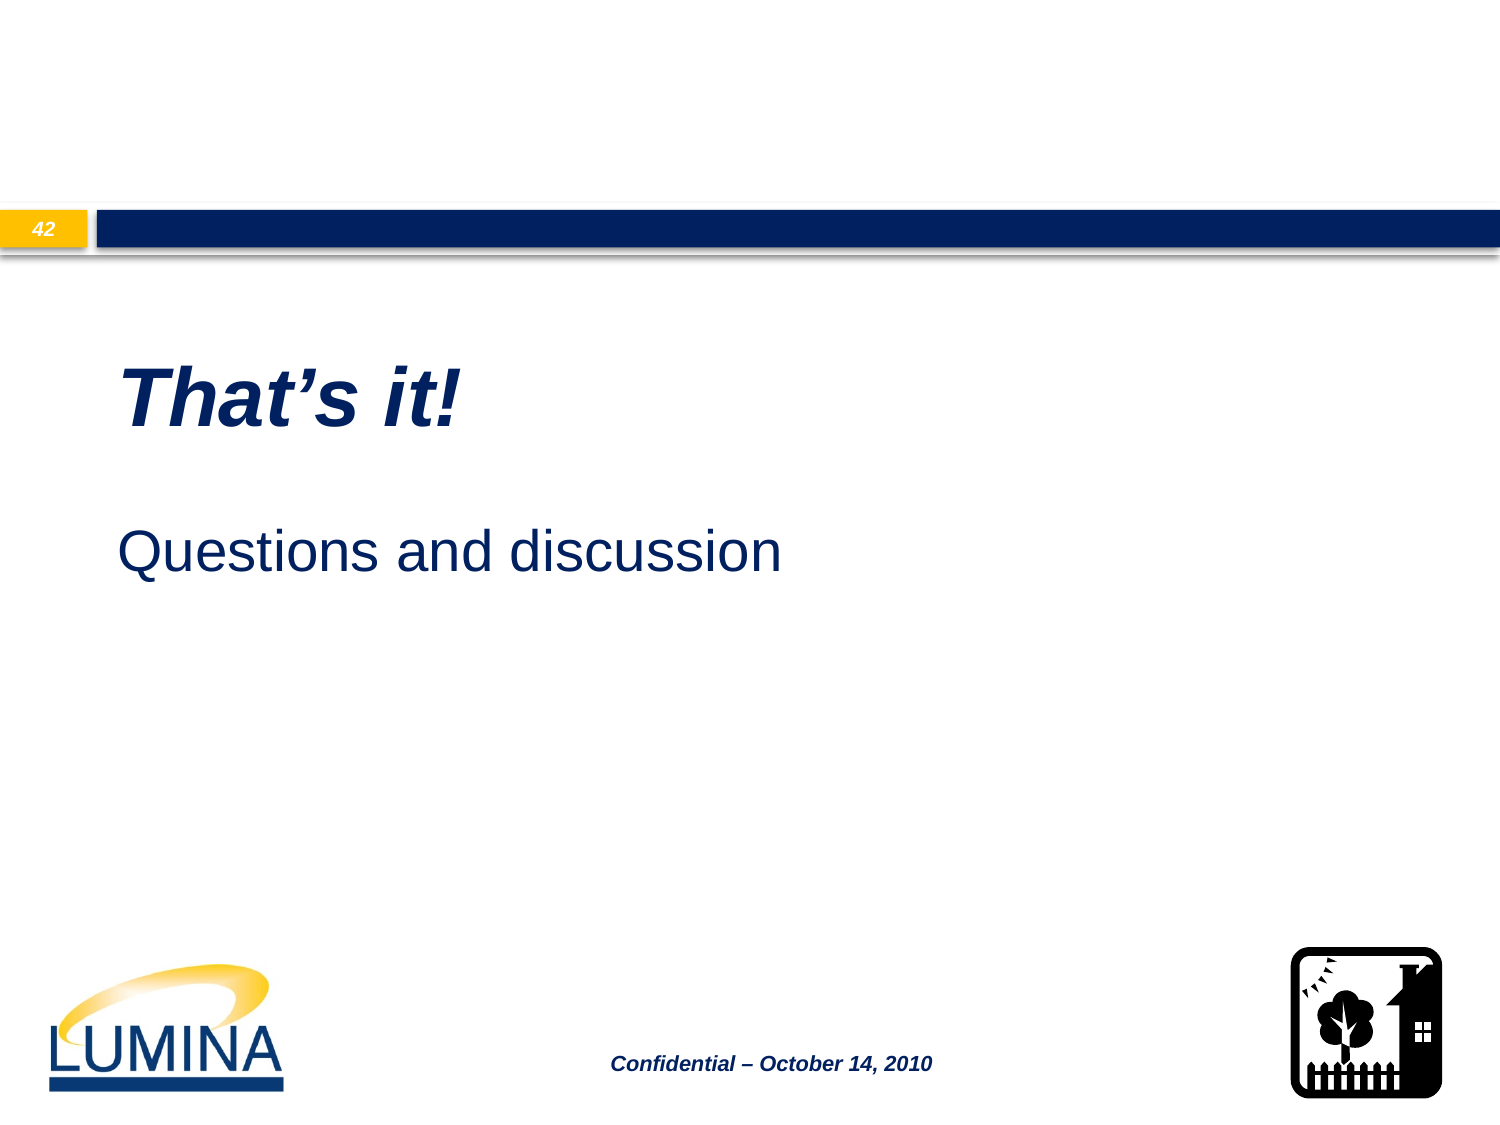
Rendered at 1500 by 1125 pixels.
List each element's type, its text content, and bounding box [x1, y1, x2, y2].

title That’s it! Questions and discussion [102, 308, 1441, 688]
picture [49, 964, 284, 1094]
slide_number 41 [0, 208, 88, 249]
